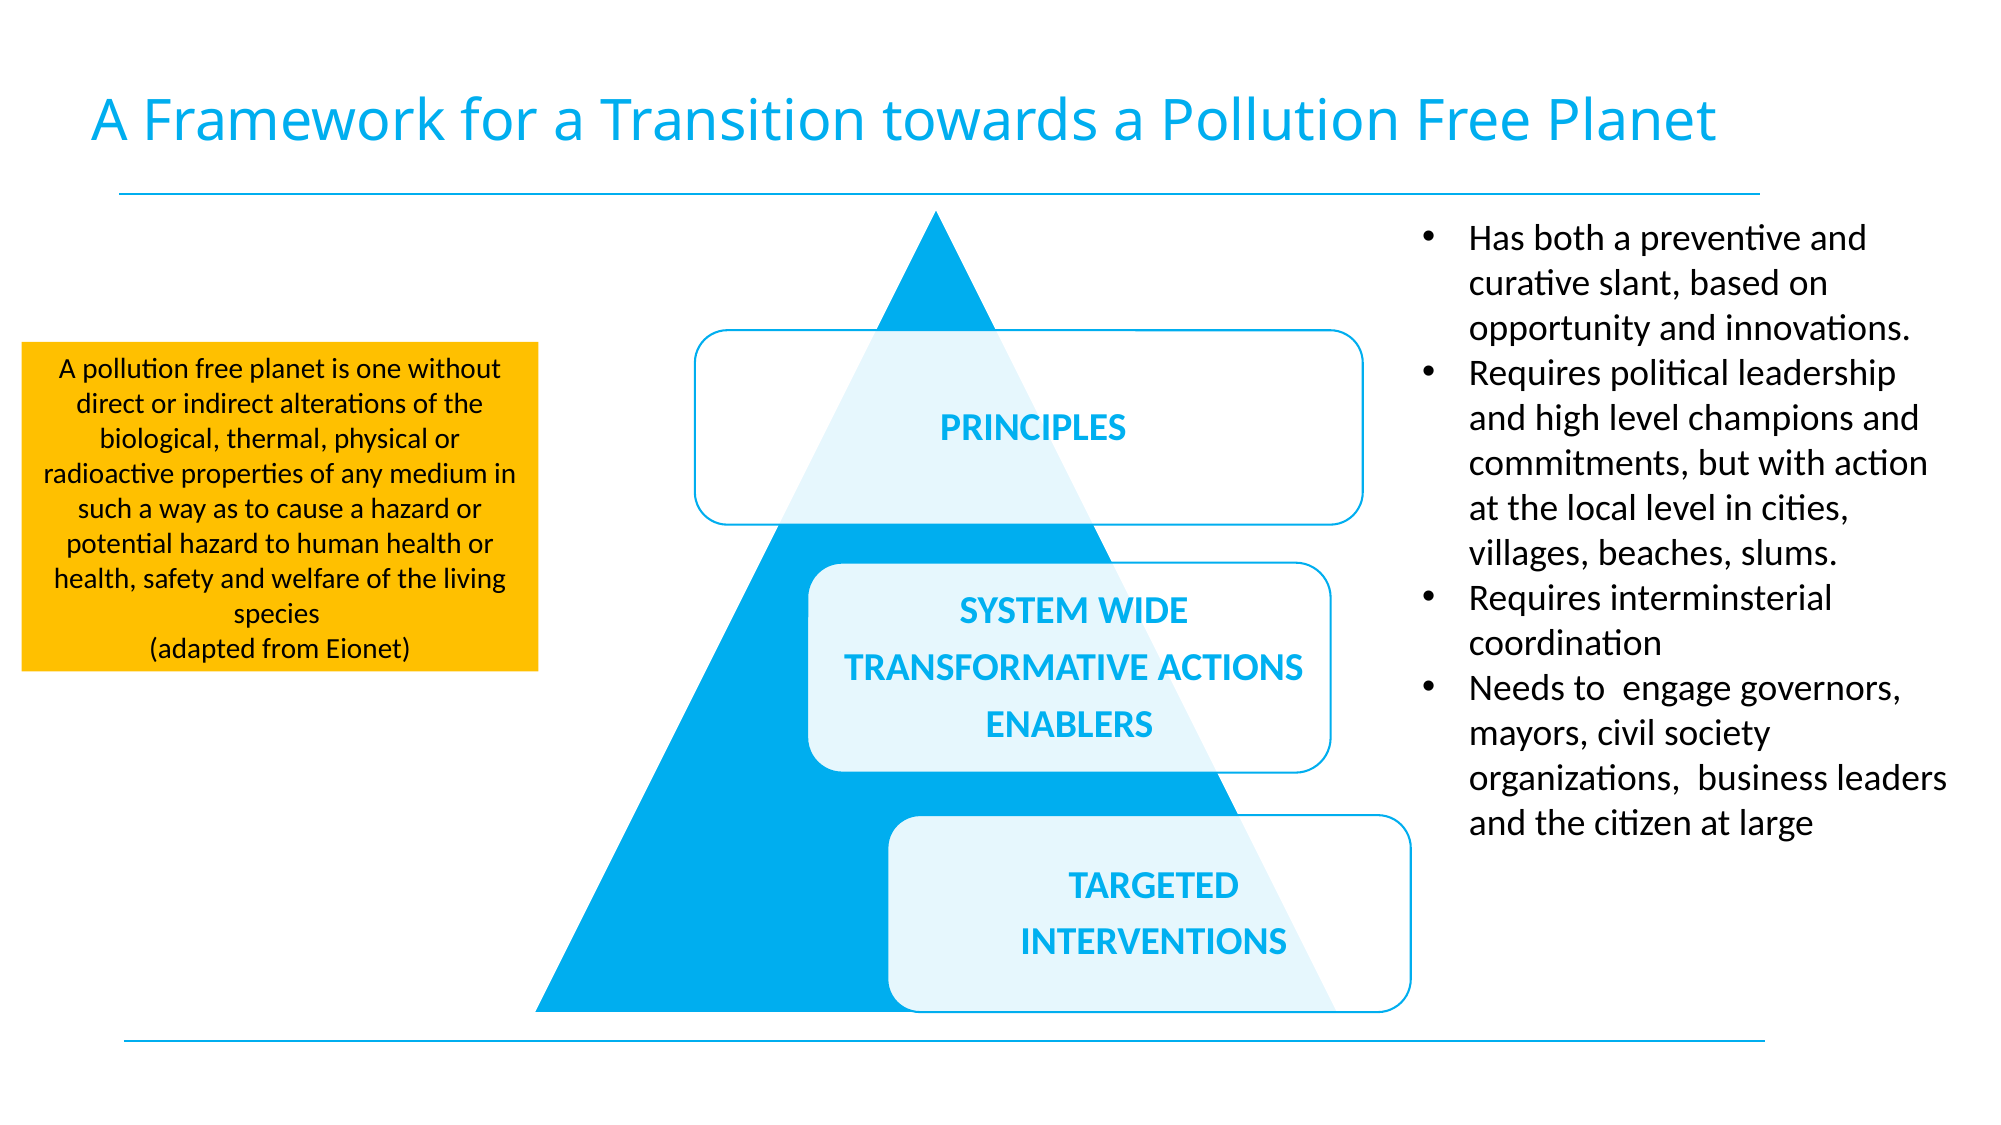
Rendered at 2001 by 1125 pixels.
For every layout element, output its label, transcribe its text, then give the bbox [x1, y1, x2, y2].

text_box Has both a preventive and curative slant, based on opportunity and innovations. Requires political leadership and high level champions and commitments, but with action at the local level in cities, villages, beaches, slums. Requires interminsterial coordination Needs to engage governors, mayors, civil society organizations, business leaders and the citizen at large [1407, 205, 1972, 851]
text_box A pollution free planet is one without direct or indirect alterations of the biological, thermal, physical or radioactive properties of any medium in such a way as to cause a hazard or potential hazard to human health or health, safety and welfare of the living species (adapted from Eionet) [21, 341, 76, 672]
title A Framework for a Transition towards a Pollution Free Planet [76, 59, 1863, 184]
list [76, 208, 1863, 1014]
